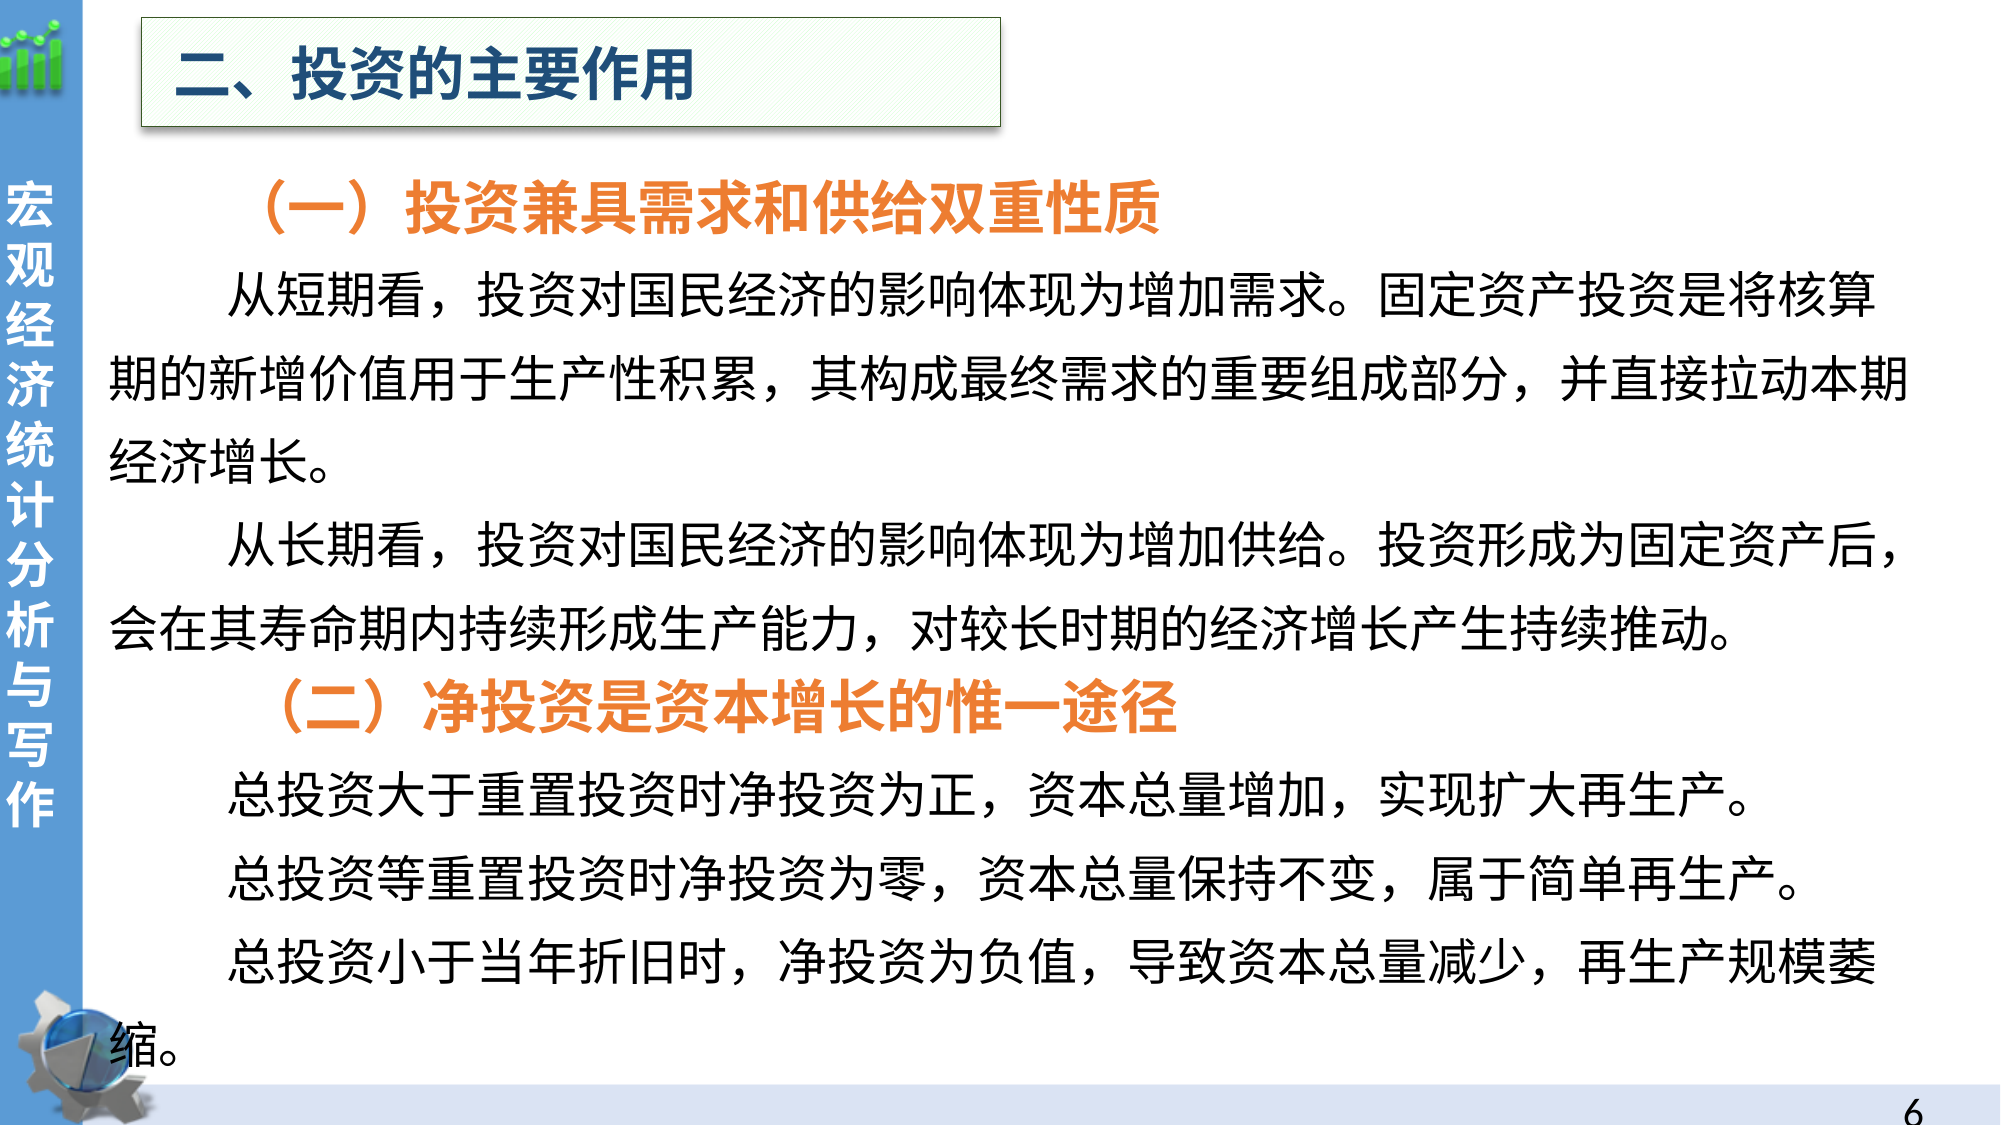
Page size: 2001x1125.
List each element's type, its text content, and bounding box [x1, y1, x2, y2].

picture [0, 0, 2001, 1125]
list （一）投资兼具需求和供给双重性质 从短期看，投资对国民经济的影响体现为增加需求。固定资产投资是将核算期的新增价值用于生产性积累，其构成最终需求的重要组成部分，并直接拉动本期经济增长。 从长期看，投资对国民经济的影响体现为增加供给。投资形成为固定资产后，会在其寿命期内持续形成生产能力，对较长时期的经济增长产生持续推动。 （二）净投资是资本增长的惟一途径 总投资大于重置投资时净投资为正，资本总量增加，实现扩大再生产。 总投资等重置投资时净投资为零，资本总量保持不变，属于简单再生产。 总投资小于当年折旧时，净投资为负值，导致资本总量减少，再生产规模萎缩。 [93, 149, 1942, 1073]
slide_number 5 [1786, 1085, 1940, 1125]
text_box 二、投资的主要作用 [141, 17, 1000, 127]
